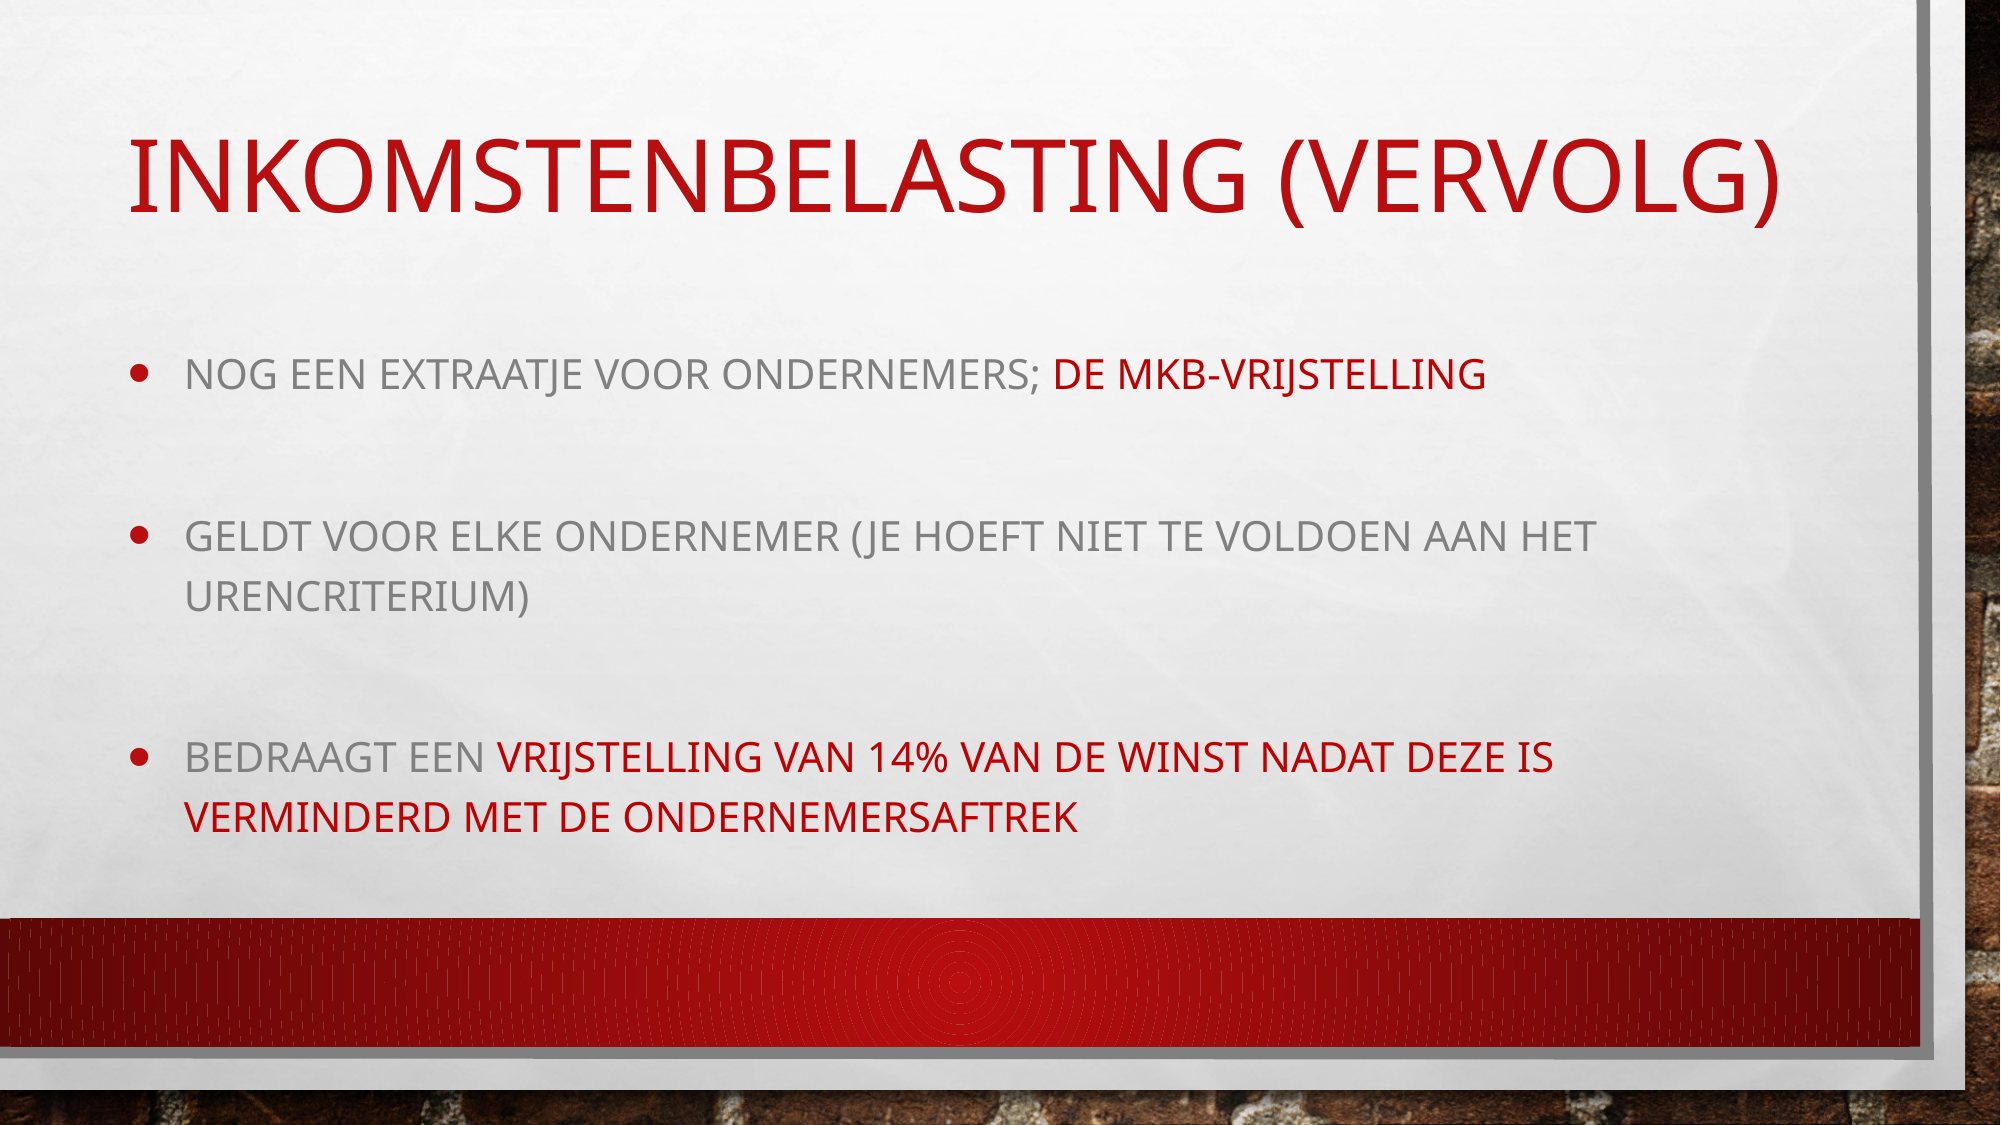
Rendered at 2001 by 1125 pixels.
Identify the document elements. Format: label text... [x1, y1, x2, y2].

picture [0, 0, 2000, 1125]
list Nog een extraatje voor ondernemers; De MKB-vrijstelling Geldt voor elke ondernemer (je hoeft niet te voldoen aan het urencriterium) Bedraagt een vrijstelling van 14% van de winst nadat deze is verminderd met de ondernemersaftrek [112, 259, 1818, 883]
title Inkomstenbelasting (vervolg) [112, 112, 1818, 243]
